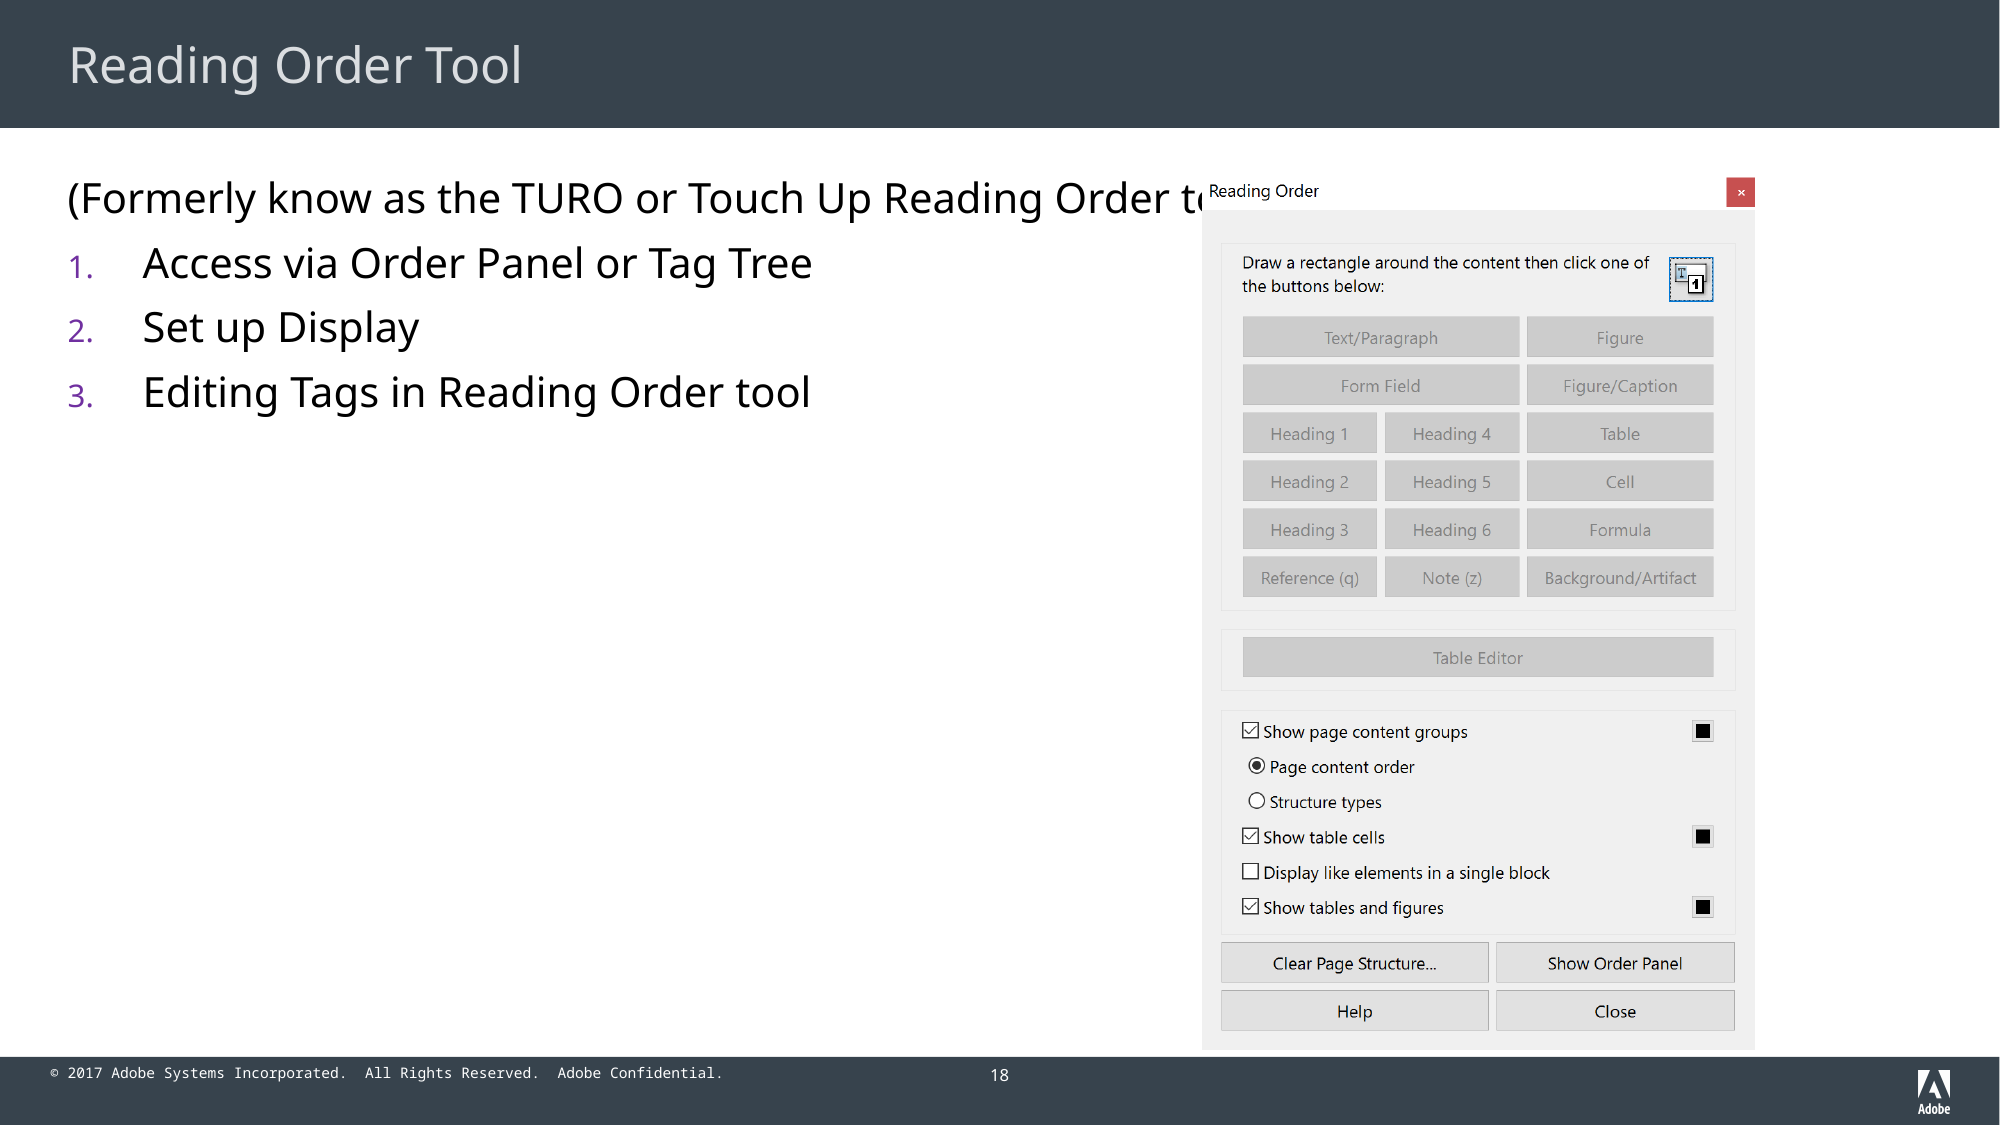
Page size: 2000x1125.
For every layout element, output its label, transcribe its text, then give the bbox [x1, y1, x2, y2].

list (Formerly know as the TURO or Touch Up Reading Order tool) Access via Order Panel or Tag Tree Set up Display Editing Tags in Reading Order tool [49, 162, 1950, 1046]
slide_number 18 [916, 1062, 1083, 1091]
title Reading Order Tool [50, 30, 1951, 98]
picture [1202, 176, 1755, 1050]
picture [1918, 1070, 1950, 1114]
